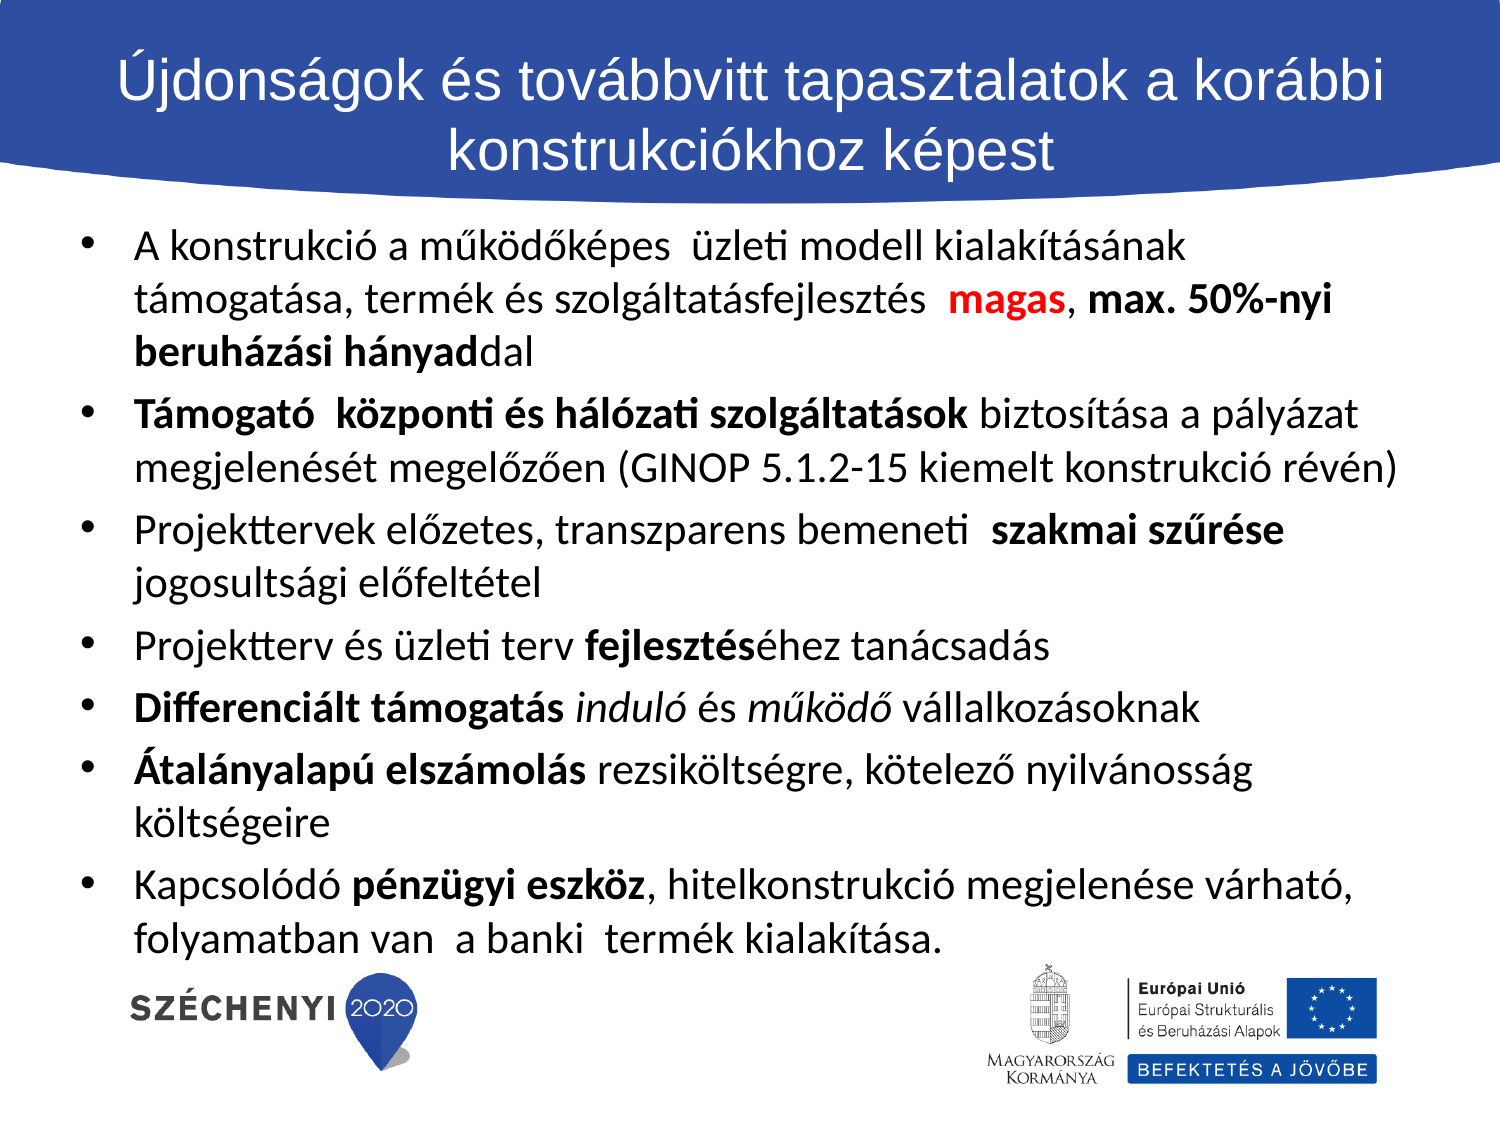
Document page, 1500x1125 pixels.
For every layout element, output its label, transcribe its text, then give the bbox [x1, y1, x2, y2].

list A konstrukció a működőképes üzleti modell kialakításának támogatása, termék és szolgáltatásfejlesztés magas, max. 50%-nyi beruházási hányaddal Támogató központi és hálózati szolgáltatások biztosítása a pályázat megjelenését megelőzően (GINOP 5.1.2-15 kiemelt konstrukció révén) Projekttervek előzetes, transzparens bemeneti szakmai szűrése jogosultsági előfeltétel Projektterv és üzleti terv fejlesztéséhez tanácsadás Differenciált támogatás induló és működő vállalkozásoknak Átalányalapú elszámolás rezsiköltségre, kötelező nyilvánosság költségeire Kapcsolódó pénzügyi eszköz, hitelkonstrukció megjelenése várható, folyamatban van a banki termék kialakítása. [64, 208, 1425, 1005]
title Újdonságok és továbbvitt tapasztalatok a korábbi konstrukciókhoz képest [76, 30, 1427, 194]
picture [0, 0, 1500, 1125]
